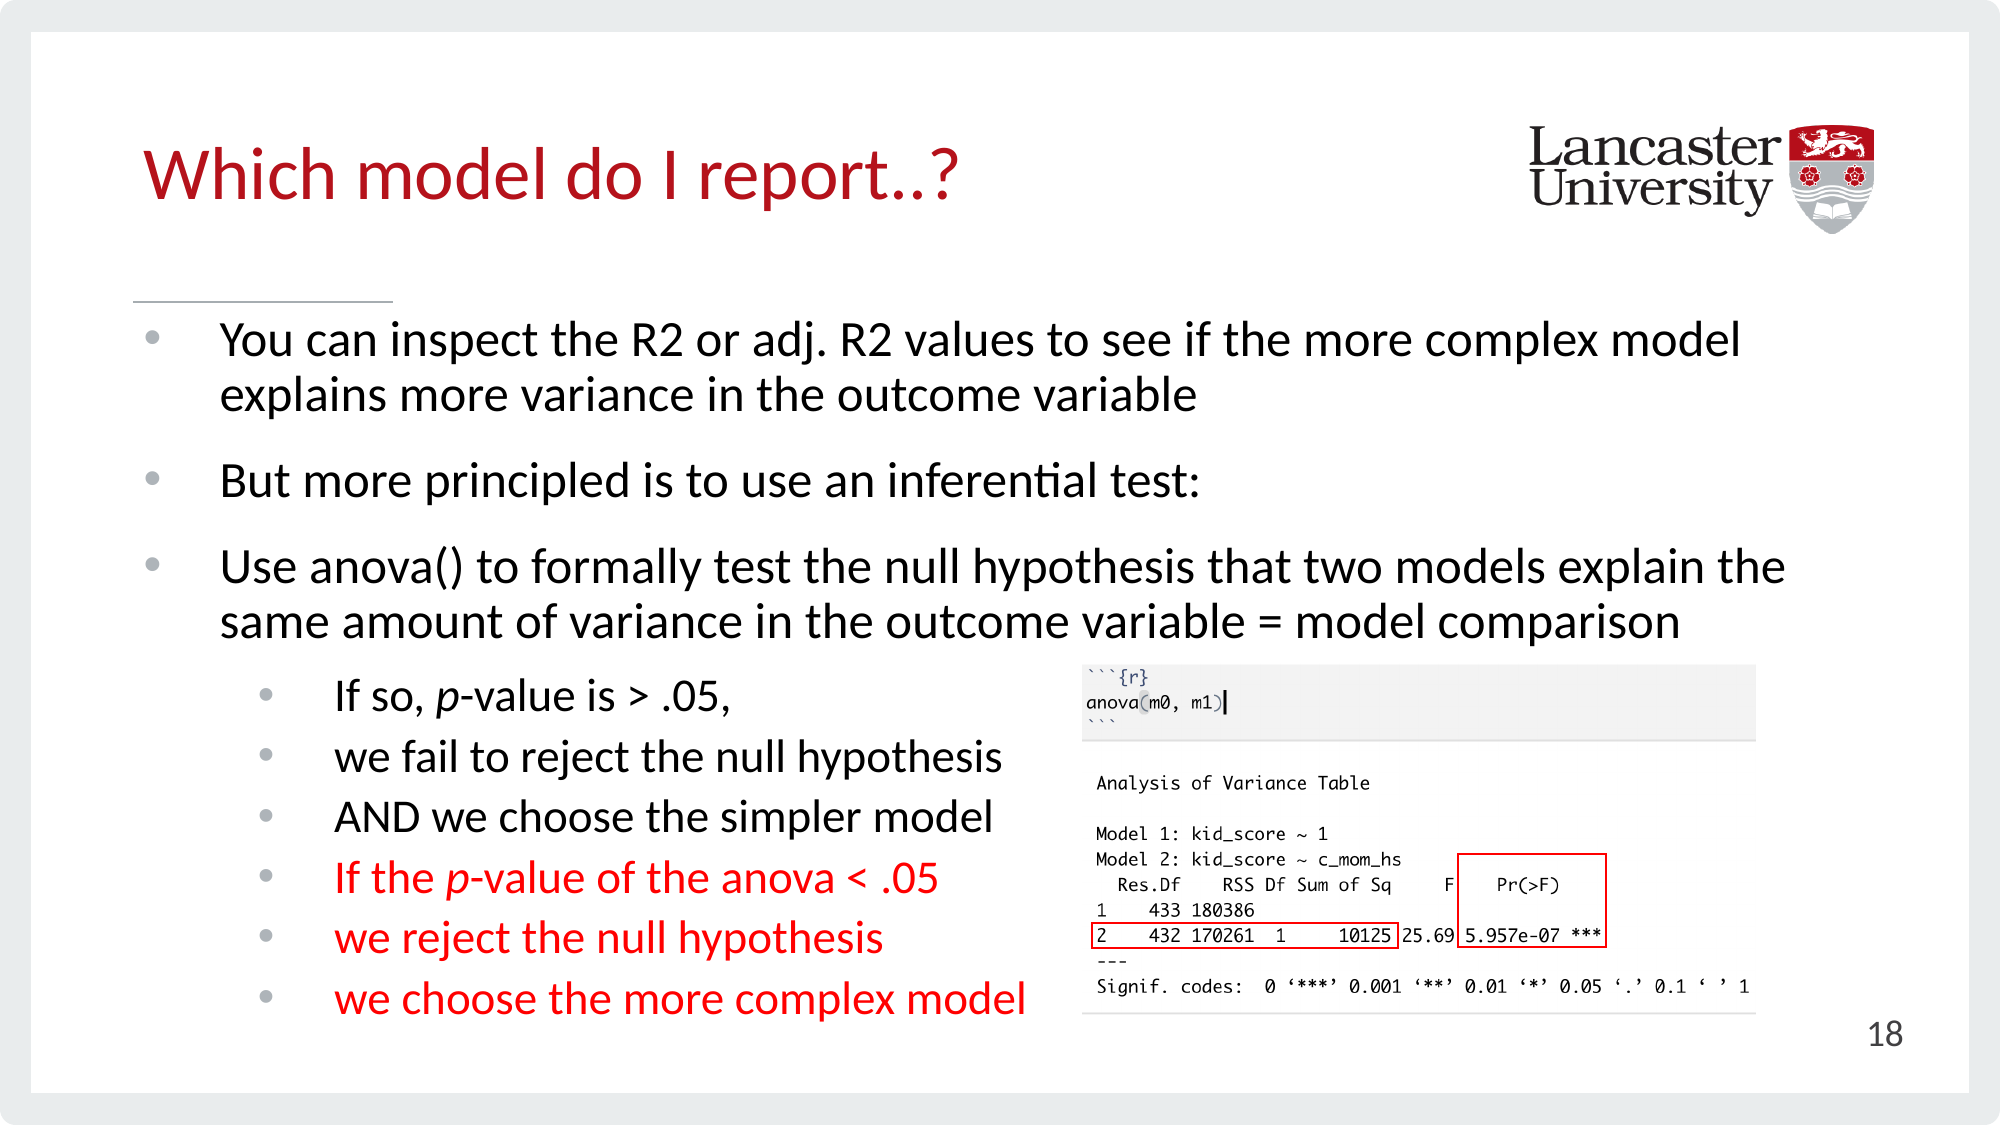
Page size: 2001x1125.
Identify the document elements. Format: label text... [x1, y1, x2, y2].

title Which model do I report..? [128, 78, 1448, 279]
picture [1081, 663, 1756, 1015]
list You can inspect the R2 or adj. R2 values to see if the more complex model explains more variance in the outcome variable But more principled is to use an inferential test: Use anova() to formally test the null hypothesis that two models explain the same amount of variance in the outcome variable = model comparison If so, p-value is > .05, we fail to reject the null hypothesis AND we choose the simpler model If the p-value of the anova < .05 we reject the null hypothesis we choose the more complex model [128, 304, 1815, 1047]
slide_number 18 [1468, 1001, 1919, 1061]
